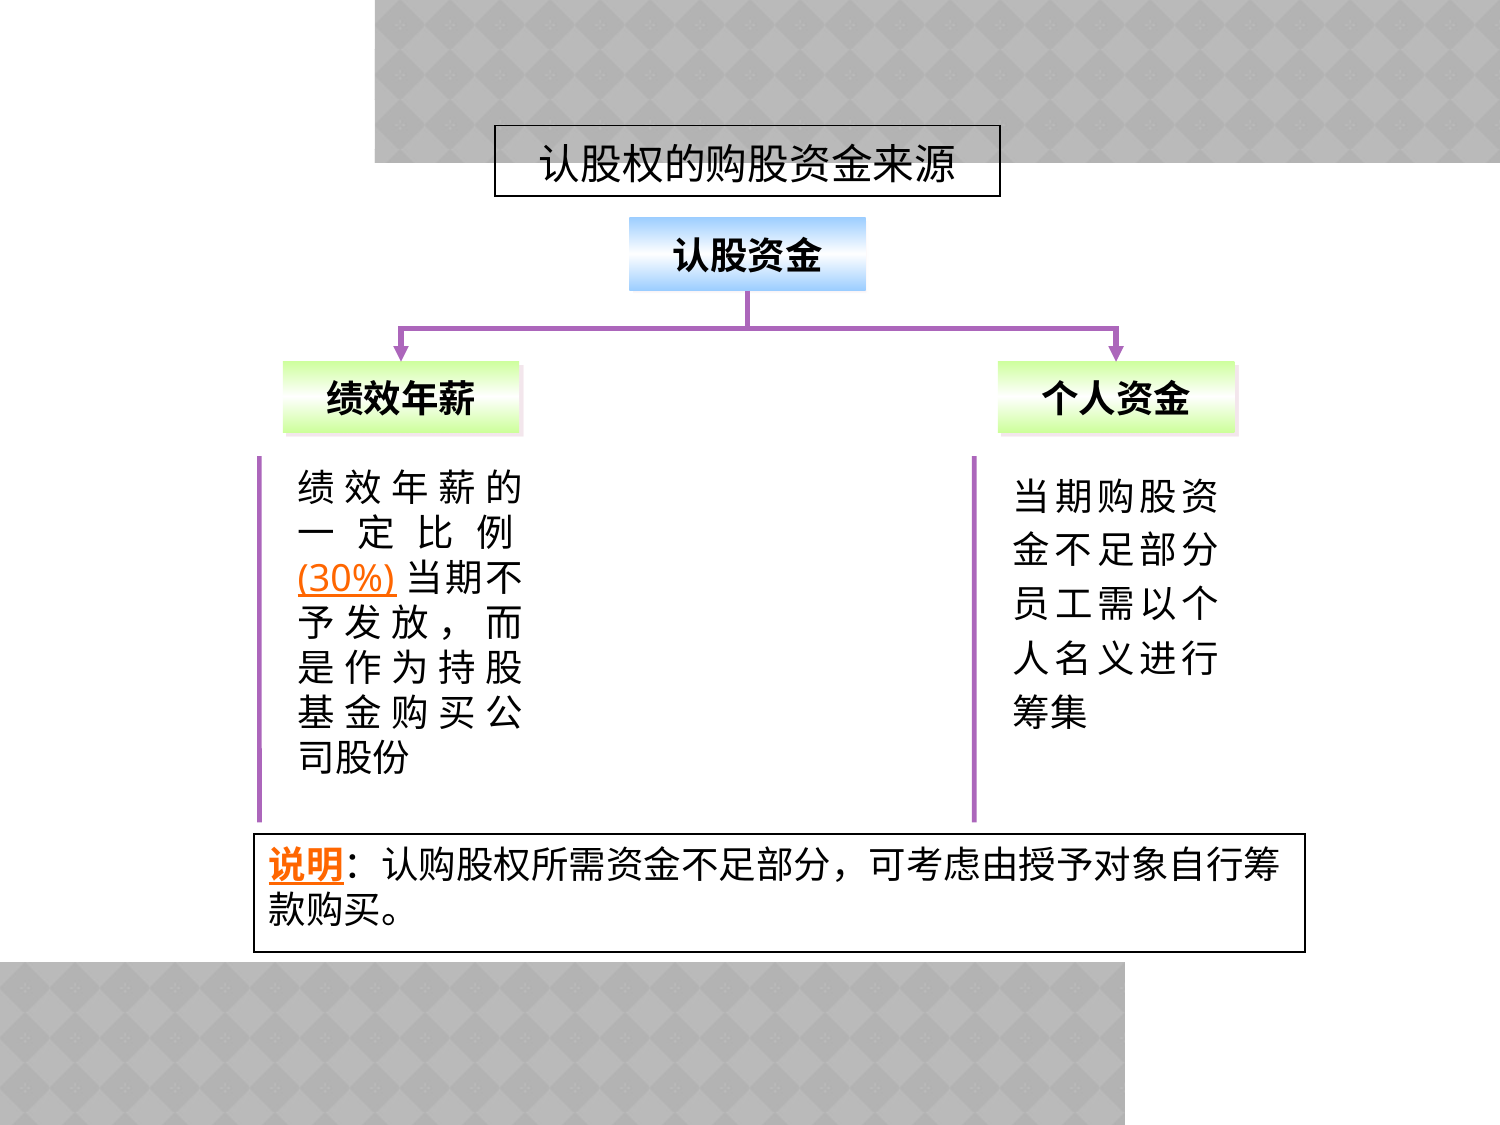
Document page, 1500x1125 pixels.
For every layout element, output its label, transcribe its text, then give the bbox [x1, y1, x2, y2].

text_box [896, 141, 968, 511]
text_box 认股资金 [629, 217, 866, 291]
text_box 绩效年薪的一定比例(30%)当期不予发放，而是作为持股基金购买公司股份 [282, 456, 538, 834]
text_box 当期购股资金不足部分员工需以个人名义进行筹集 [997, 456, 1235, 741]
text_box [538, 152, 611, 500]
text_box 个人资金 [997, 361, 1235, 433]
text_box 认股权的购股资金来源 [494, 125, 1001, 197]
text_box 绩效年薪 [282, 361, 520, 433]
text_box 说明：认购股权所需资金不足部分，可考虑由授予对象自行筹 款购买。 [253, 834, 1306, 953]
